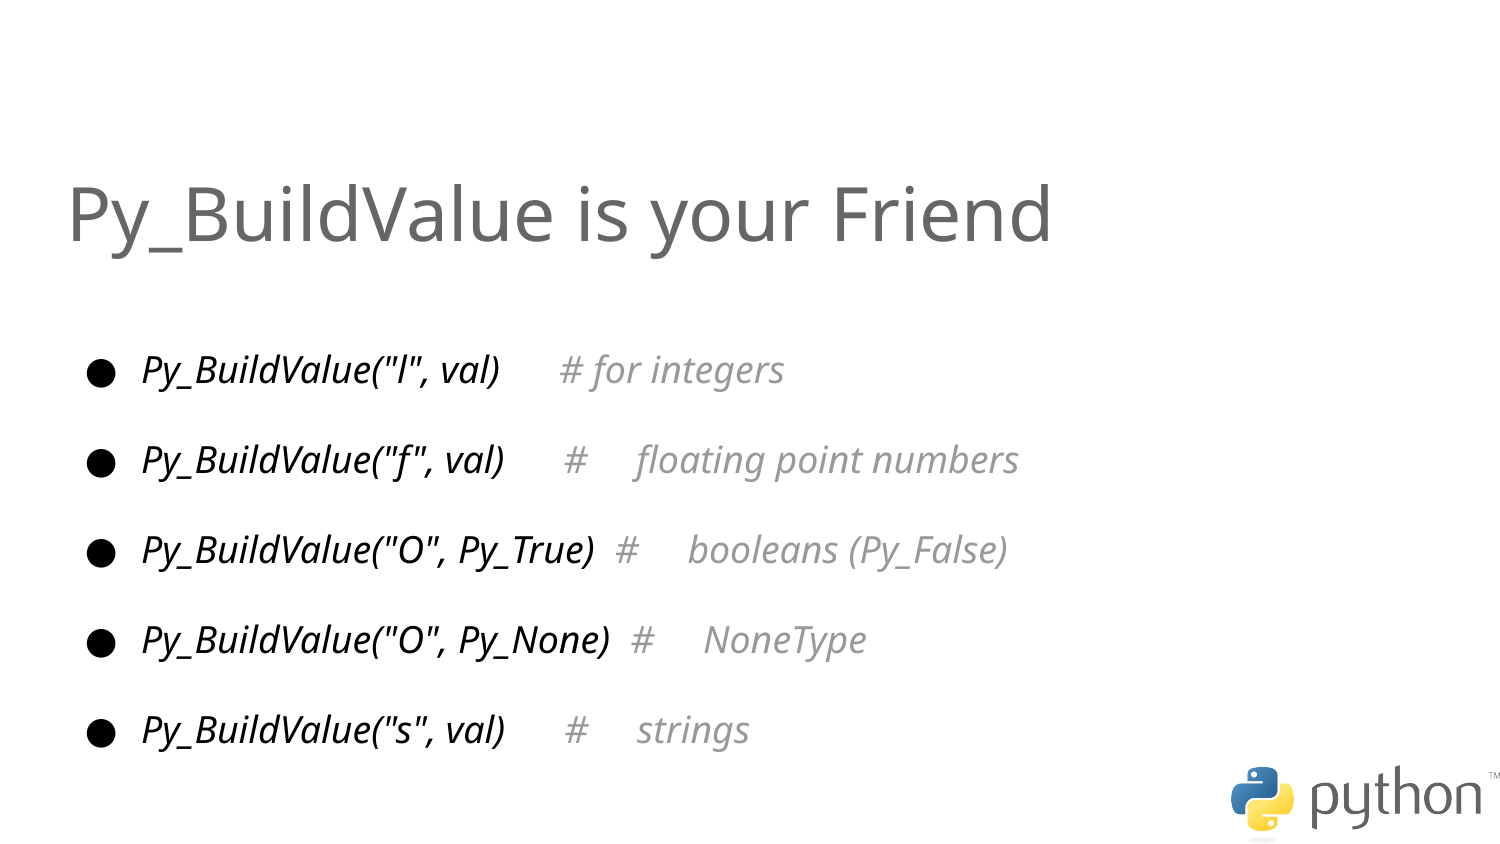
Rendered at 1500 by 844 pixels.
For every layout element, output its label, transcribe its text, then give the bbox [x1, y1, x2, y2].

picture [1230, 765, 1500, 844]
subtitle Py_BuildValue is your Friend Py_BuildValue("l", val) # for integers Py_BuildValue("f", val) # floating point numbers Py_BuildValue("O", Py_True) # booleans (Py_False) Py_BuildValue("O", Py_None) # NoneType Py_BuildValue("s", val) # strings [51, 61, 1449, 814]
